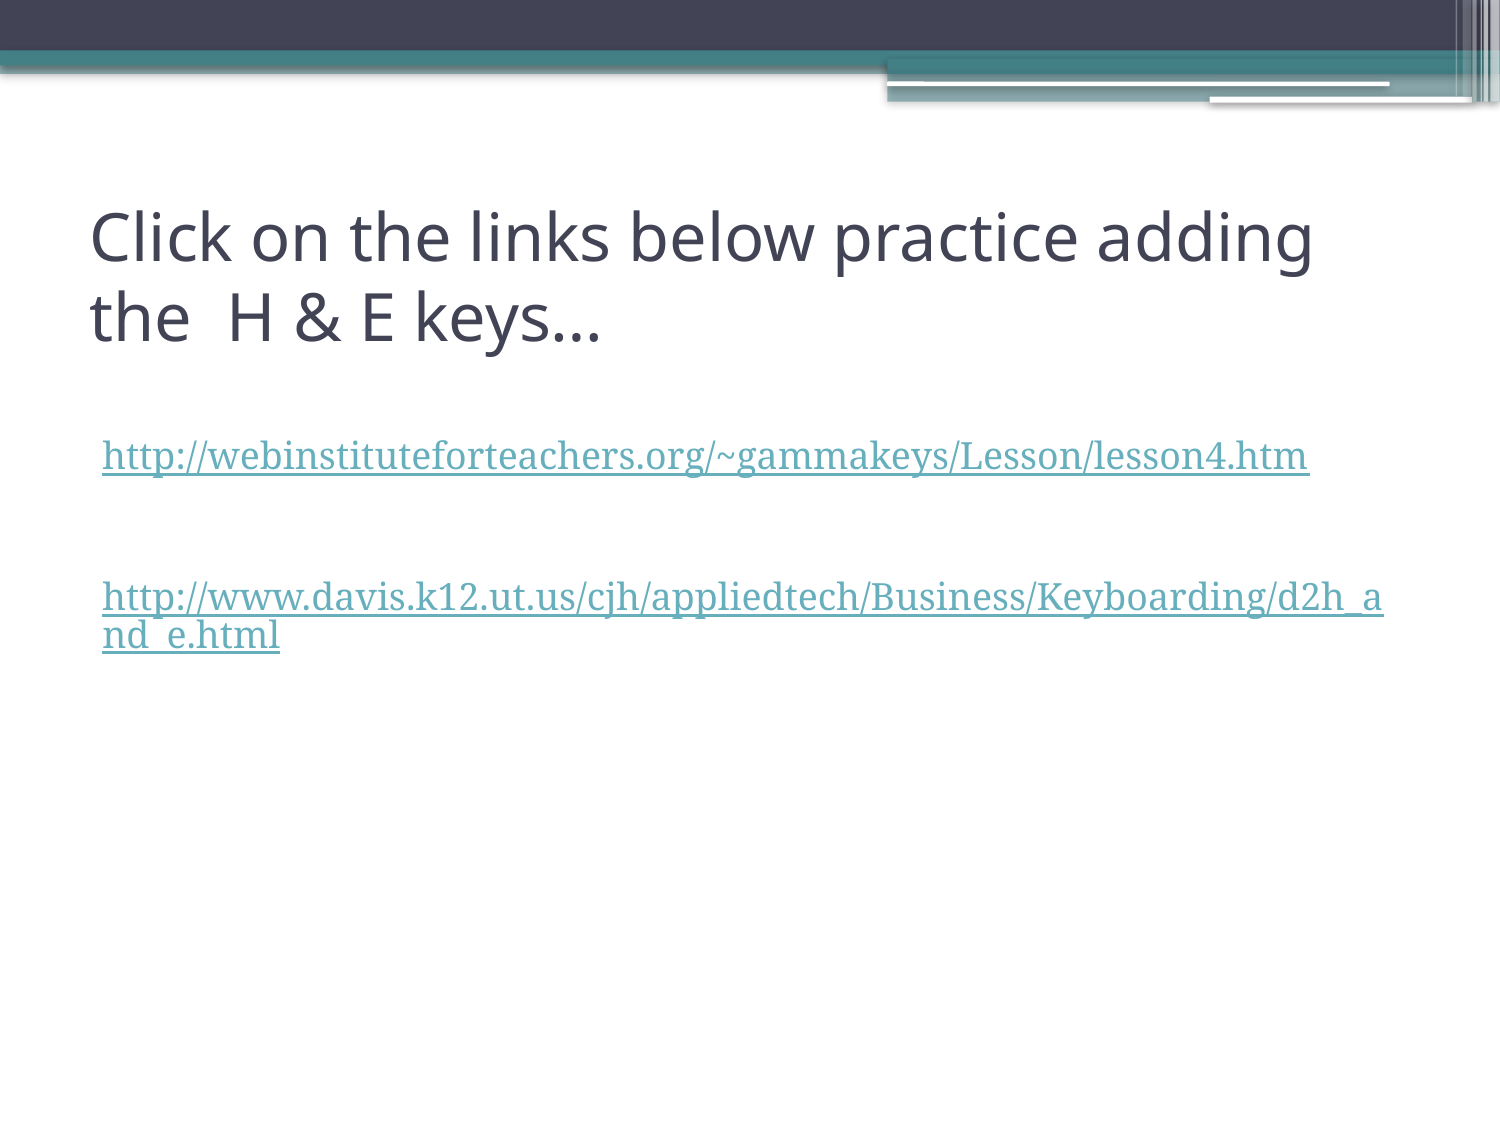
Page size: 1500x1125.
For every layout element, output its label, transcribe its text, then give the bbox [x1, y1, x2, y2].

title Click on the links below practice adding the H & E keys… [75, 187, 1425, 363]
text_box http://webinstituteforteachers.org/~gammakeys/Lesson/lesson4.htm http://www.davis.k12.ut.us/cjh/appliedtech/Business/Keyboarding/d2h_and_e.html [87, 424, 1400, 722]
